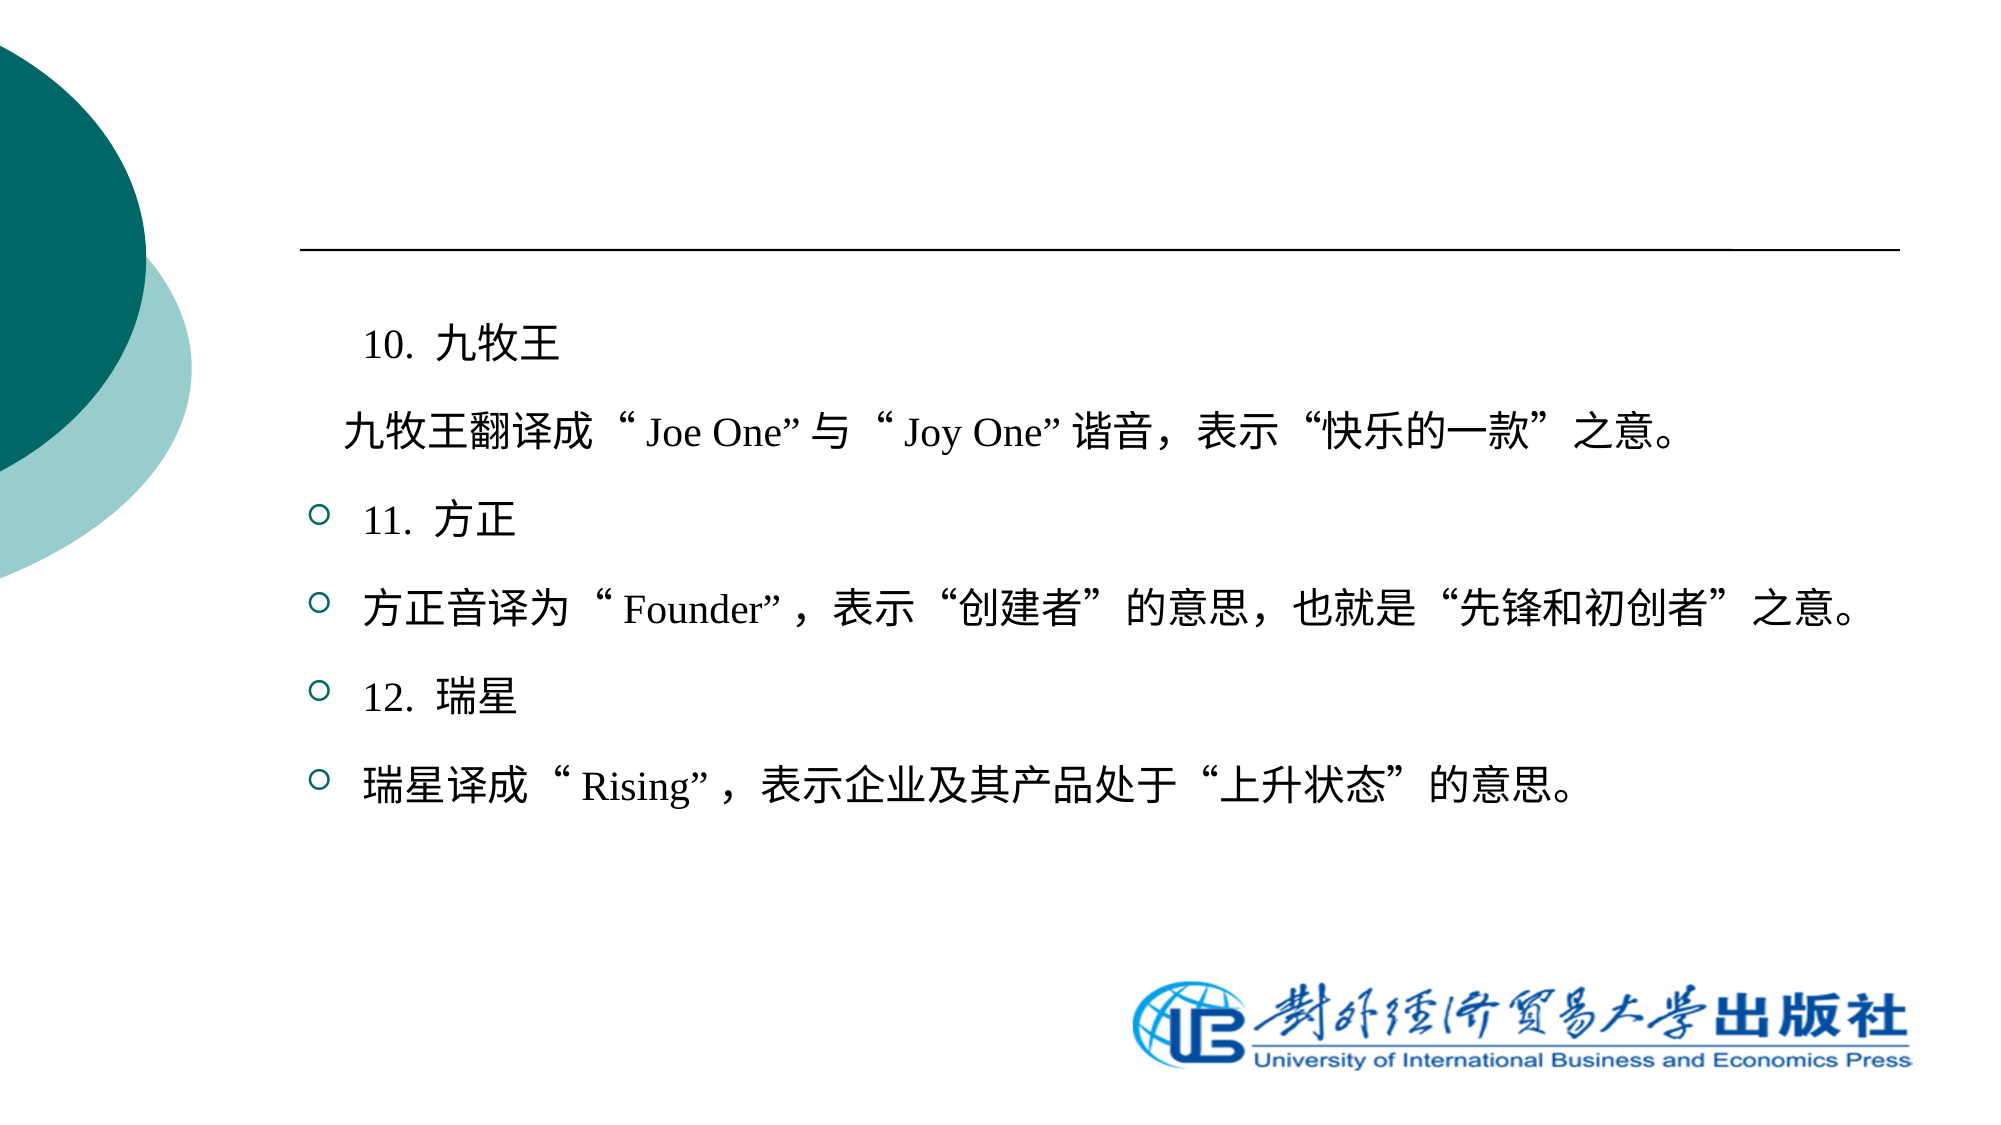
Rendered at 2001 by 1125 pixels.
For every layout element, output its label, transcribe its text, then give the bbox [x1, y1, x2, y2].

picture [1054, 922, 2000, 1125]
list 10. 九牧王 九牧王翻译成“Joe One”与“Joy One”谐音，表示“快乐的一款”之意。 11. 方正 方正音译为“Founder”，表示“创建者”的意思，也就是“先锋和初创者”之意。 12. 瑞星 瑞星译成“Rising”，表示企业及其产品处于“上升状态”的意思。 [290, 278, 1897, 1059]
